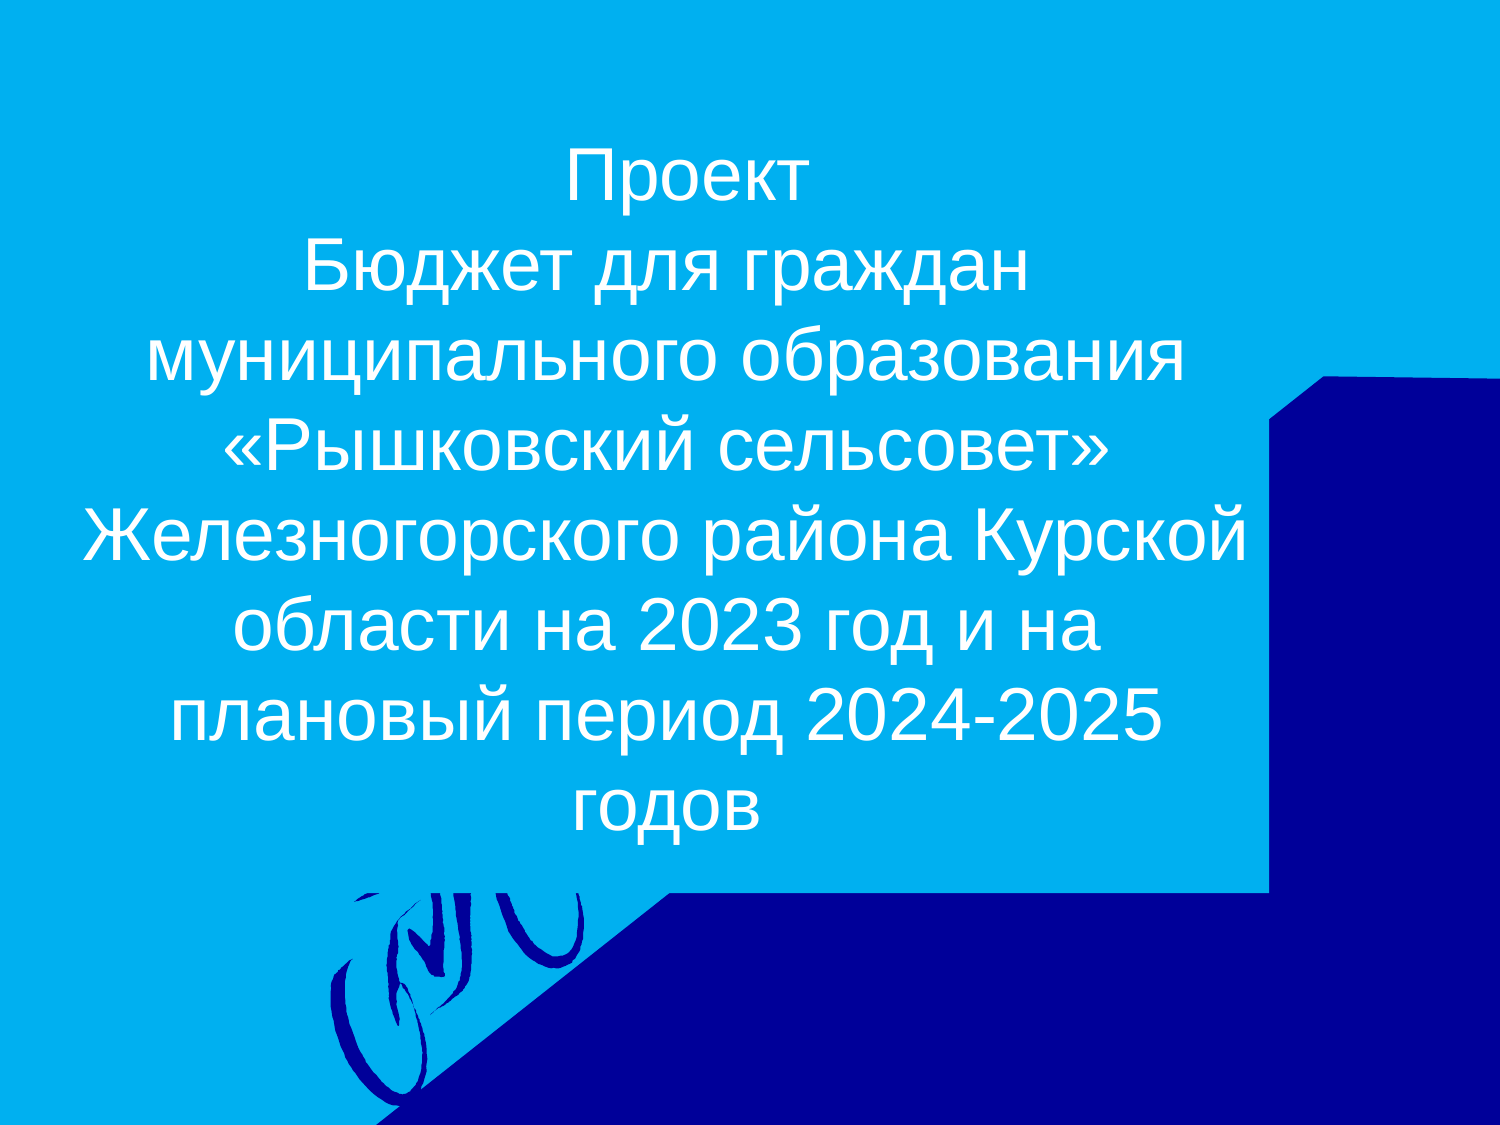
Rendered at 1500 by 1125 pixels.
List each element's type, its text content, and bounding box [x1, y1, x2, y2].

title Проект Бюджет для граждан муниципального образования «Рышковский сельсовет» Железногорского района Курской области на 2023 год и на плановый период 2024-2025 годов [64, 77, 1270, 894]
